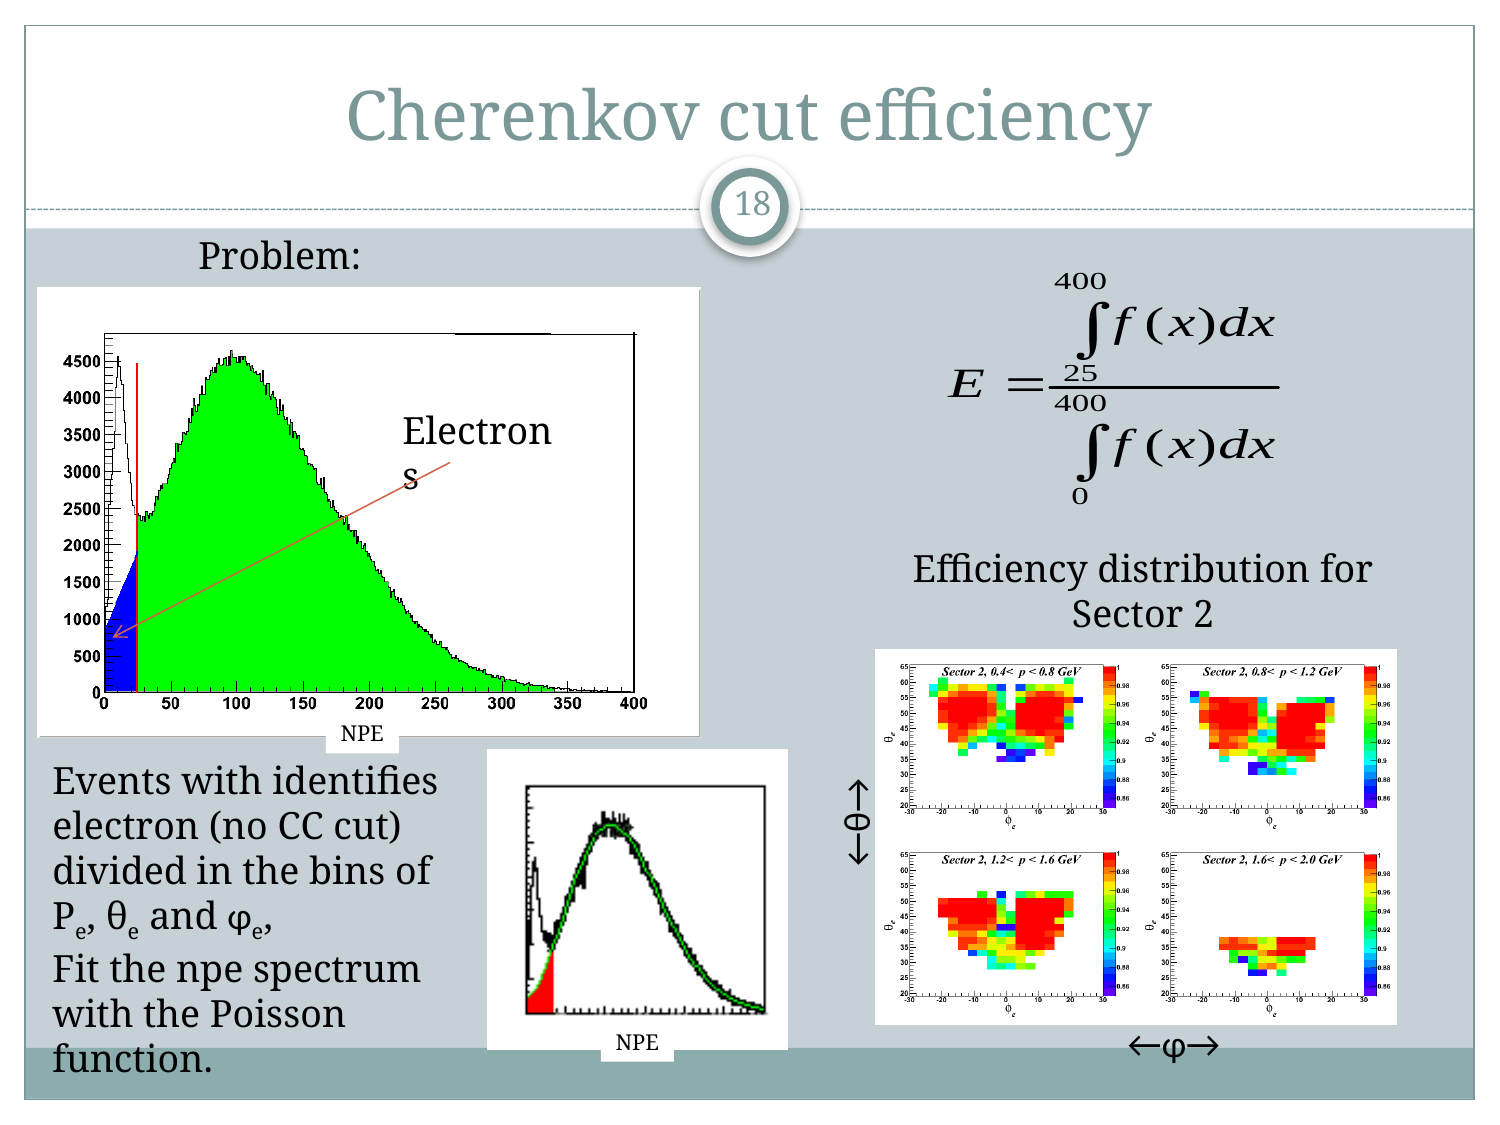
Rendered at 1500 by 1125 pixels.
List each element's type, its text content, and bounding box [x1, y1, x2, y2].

title Cherenkov cut efficiency [49, 37, 1450, 162]
picture [874, 649, 1398, 1026]
text_box Problem: [183, 224, 377, 283]
text_box Efficiency distribution for Sector 2 [897, 537, 1389, 643]
slide_number 18 [715, 168, 791, 241]
picture [37, 287, 701, 738]
picture [487, 749, 788, 1051]
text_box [112, 462, 451, 638]
text_box ←θ→ [824, 763, 867, 881]
text_box ←φ→ [1113, 1037, 1236, 1073]
text_box Events with identifies electron (no CC cut) divided in the bins of Pe, θe and φe, [37, 749, 463, 937]
text_box Fit the npe spectrum with the Poisson function. [37, 937, 500, 1125]
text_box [937, 262, 1293, 513]
